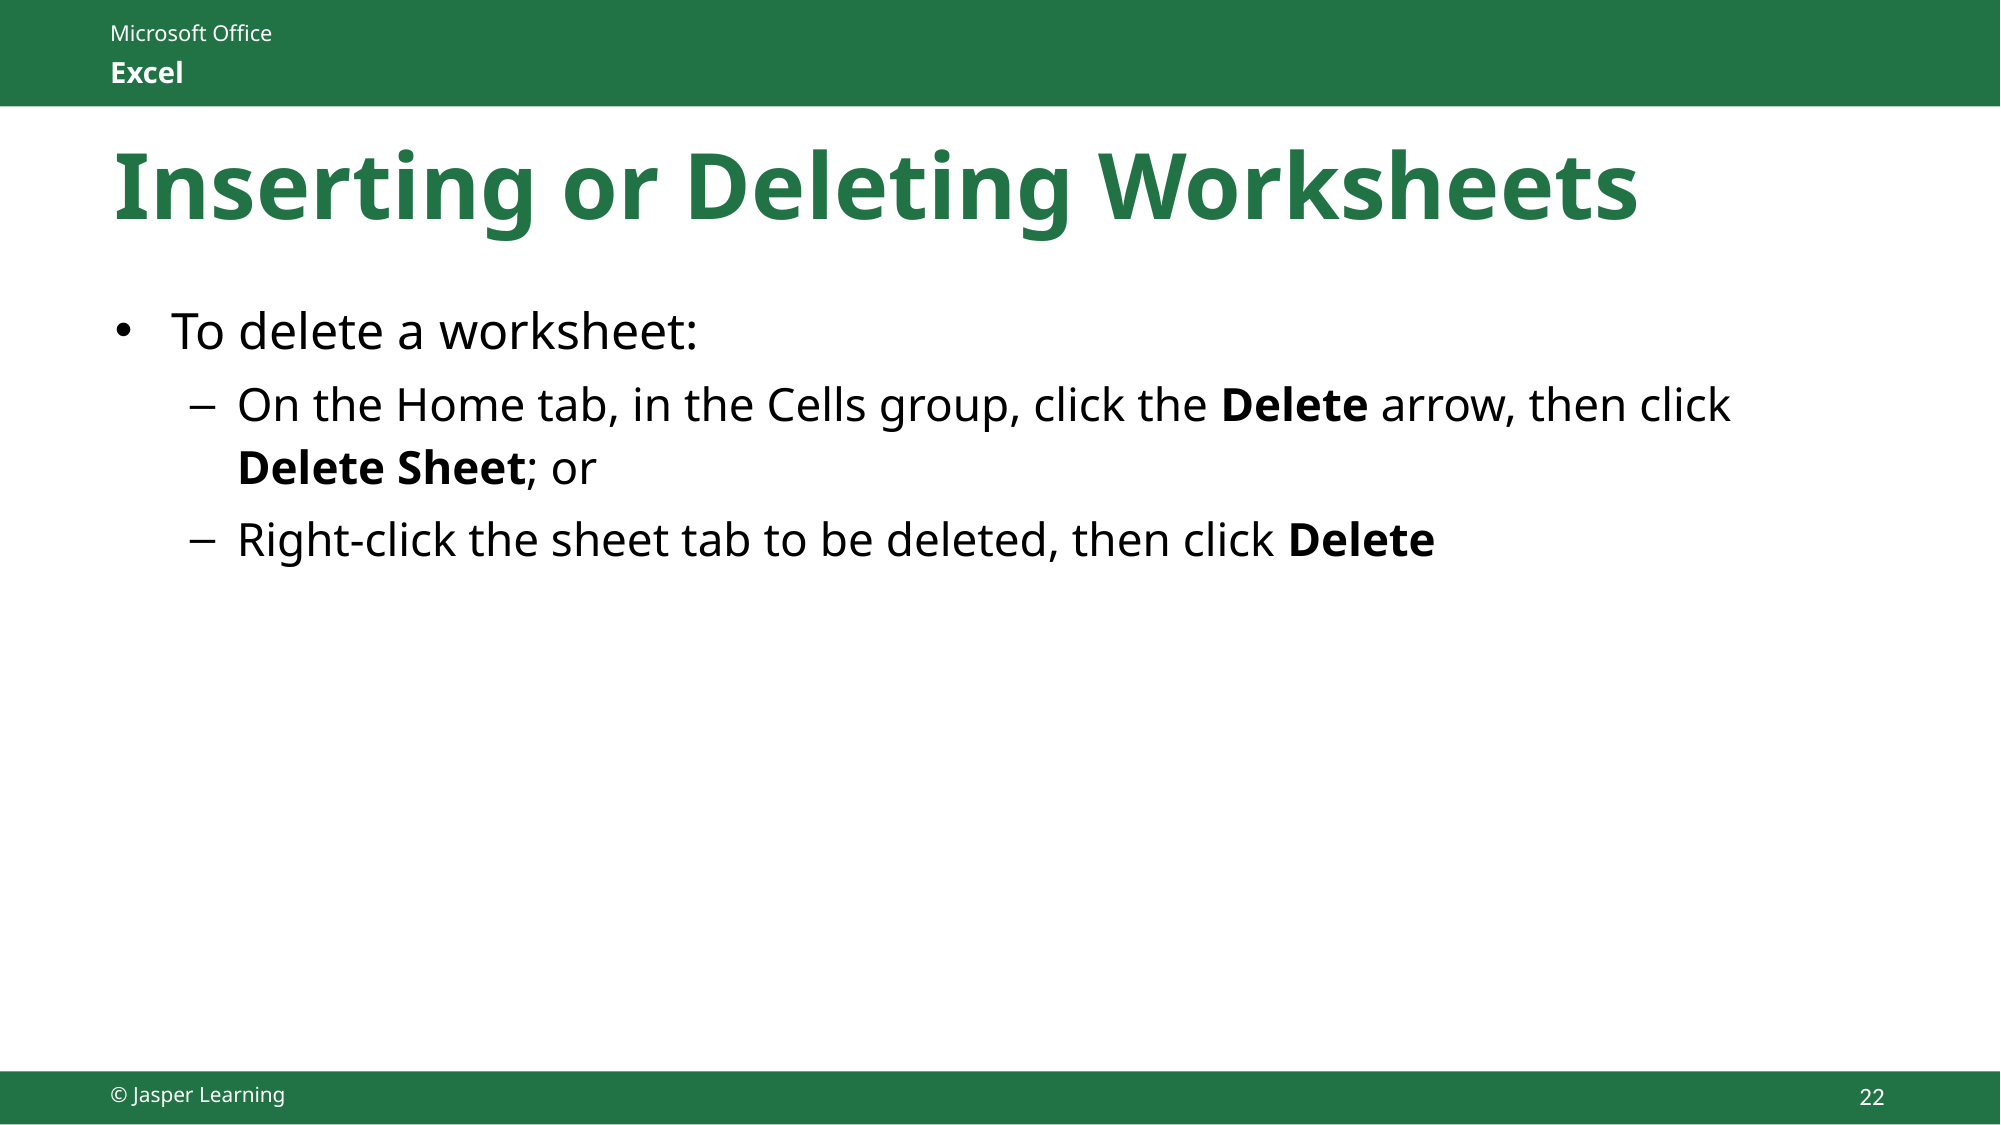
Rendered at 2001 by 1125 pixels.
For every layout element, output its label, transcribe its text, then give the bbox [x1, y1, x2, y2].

list To delete a worksheet: On the Home tab, in the Cells group, click the Delete arrow, then click Delete Sheet; or Right-click the sheet tab to be deleted, then click Delete [99, 283, 1900, 1026]
slide_number 22 [1433, 1065, 1900, 1125]
footer © Jasper Learning [95, 1065, 729, 1125]
title Inserting or Deleting Worksheets [99, 118, 1866, 248]
